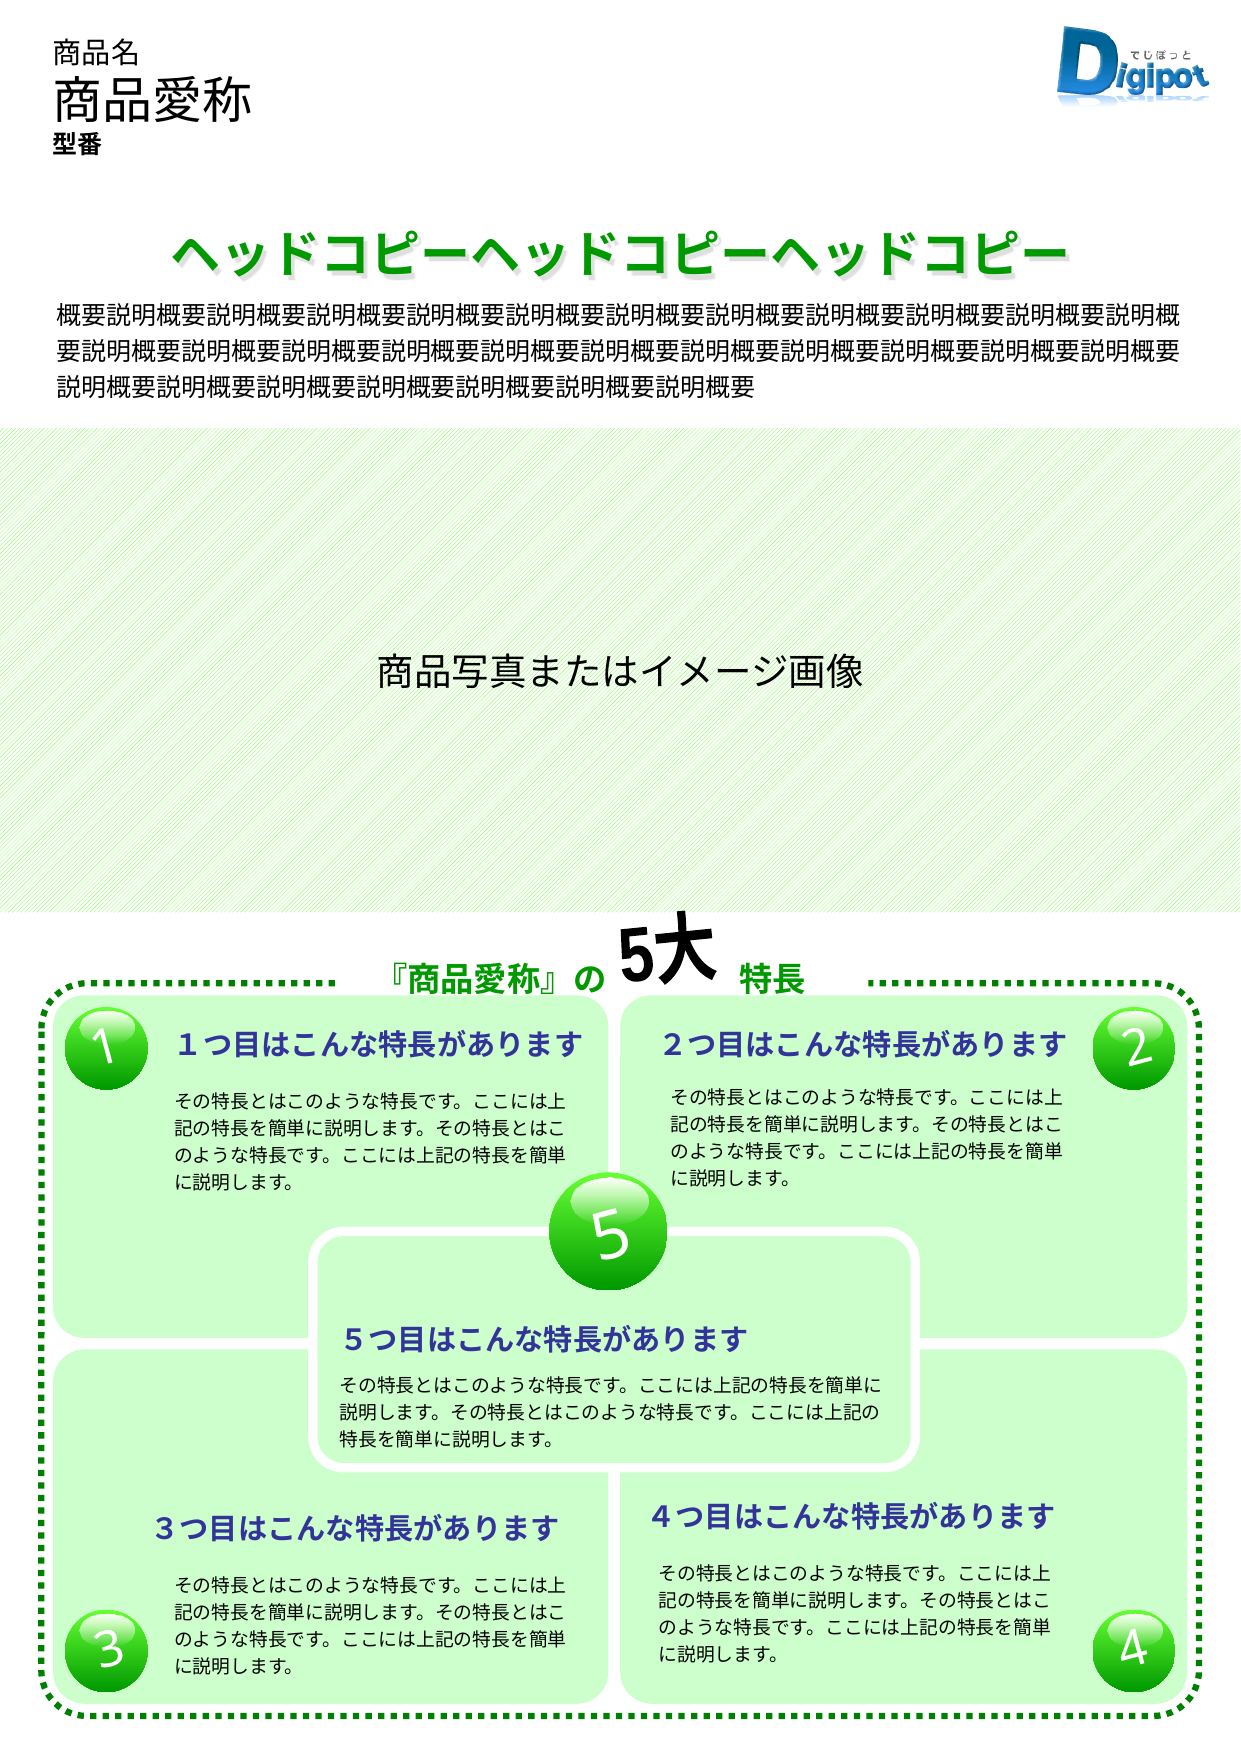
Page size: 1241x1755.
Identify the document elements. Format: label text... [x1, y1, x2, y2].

text_box その特長とはこのような特長です。ここには上記の特長を簡単に説明します。その特長とはこのような特長です。ここには上記の特長を簡単に説明します。 [324, 1361, 904, 1458]
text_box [64, 1609, 148, 1693]
text_box その特長とはこのような特長です。ここには上記の特長を簡単に説明します。その特長とはこのような特長です。ここには上記の特長を簡単に説明します。 [159, 1562, 585, 1685]
text_box [41, 992, 1199, 1716]
text_box ５つ目はこんな特長があります [324, 1313, 764, 1361]
text_box ４つ目はこんな特長があります [631, 1491, 1071, 1541]
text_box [549, 1172, 668, 1291]
text_box 3 [104, 1603, 129, 1609]
text_box 1 [102, 1000, 124, 1006]
text_box 2 [1134, 1000, 1156, 1006]
text_box 『商品愛称』の 特長 [0, 950, 1181, 1006]
text_box 商品写真またはイメージ画像 [0, 428, 1241, 913]
text_box ３つ目はこんな特長があります [135, 1503, 575, 1553]
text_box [1092, 1006, 1176, 1090]
text_box ヘッドコピーヘッドコピーヘッドコピー [0, 215, 1241, 291]
text_box １つ目はこんな特長があります [159, 1018, 599, 1069]
text_box その特長とはこのような特長です。ここには上記の特長を簡単に説明します。その特長とはこのような特長です。ここには上記の特長を簡単に説明します。 [655, 1073, 1081, 1197]
text_box その特長とはこのような特長です。ここには上記の特長を簡単に説明します。その特長とはこのような特長です。ここには上記の特長を簡単に説明します。 [159, 1077, 585, 1201]
text_box 商品名 商品愛称 型番 [38, 26, 290, 167]
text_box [1092, 1609, 1176, 1693]
text_box 4 [1128, 1603, 1152, 1609]
text_box その特長とはこのような特長です。ここには上記の特長を簡単に説明します。その特長とはこのような特長です。ここには上記の特長を簡単に説明します。 [643, 1550, 1069, 1673]
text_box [64, 1006, 148, 1090]
text_box 概要説明概要説明概要説明概要説明概要説明概要説明概要説明概要説明概要説明概要説明概要説明概要説明概要説明概要説明概要説明概要説明概要説明概要説明概要説明概要説明概要説明概要説明概要説明概要説明概要説明概要説明概要説明概要説明概要説明概要 [41, 286, 1199, 409]
picture [1057, 26, 1210, 109]
text_box ２つ目はこんな特長があります [643, 1018, 1083, 1069]
text_box [312, 1231, 916, 1468]
